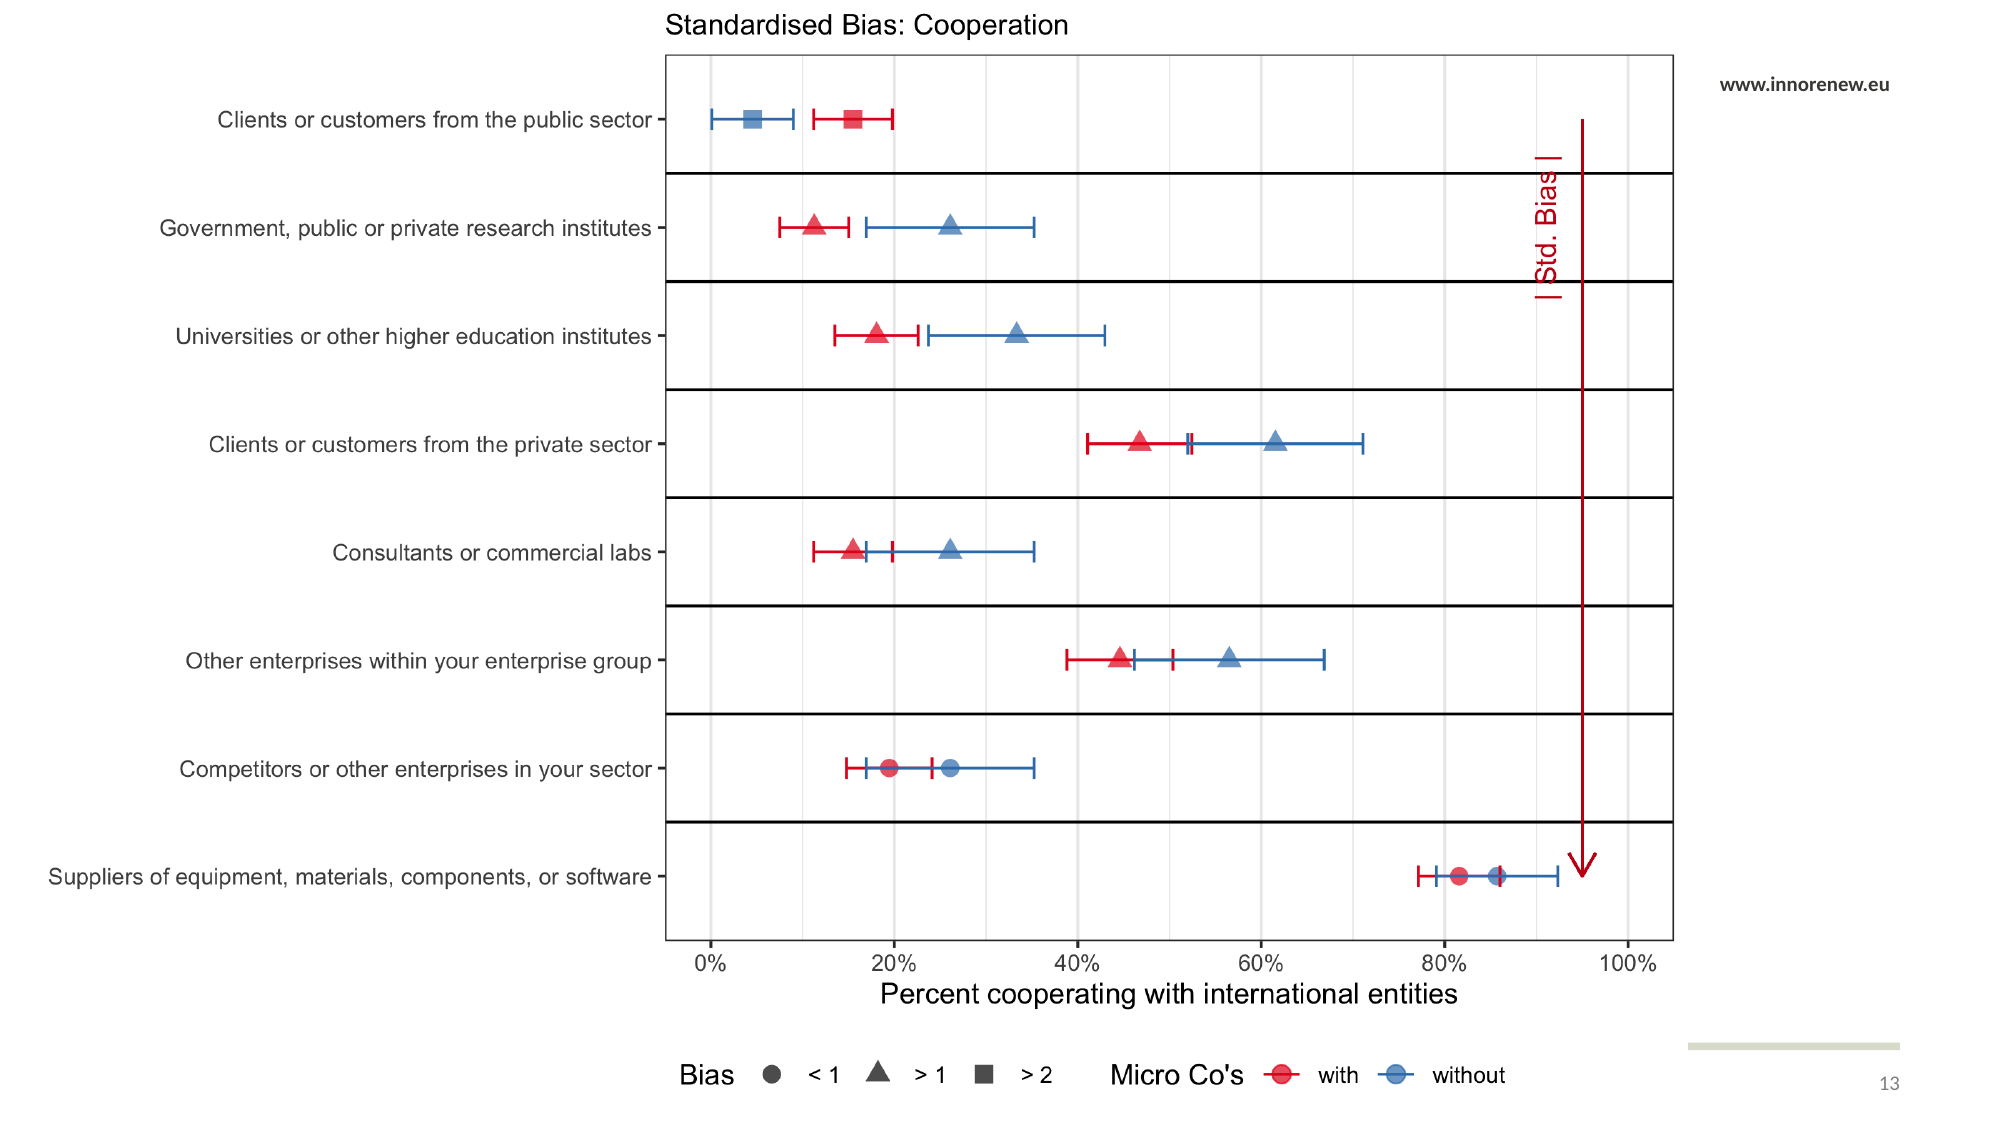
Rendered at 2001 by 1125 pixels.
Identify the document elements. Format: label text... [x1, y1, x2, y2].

slide_number 13 [1692, 1042, 1900, 1103]
picture [0, 0, 1688, 1125]
